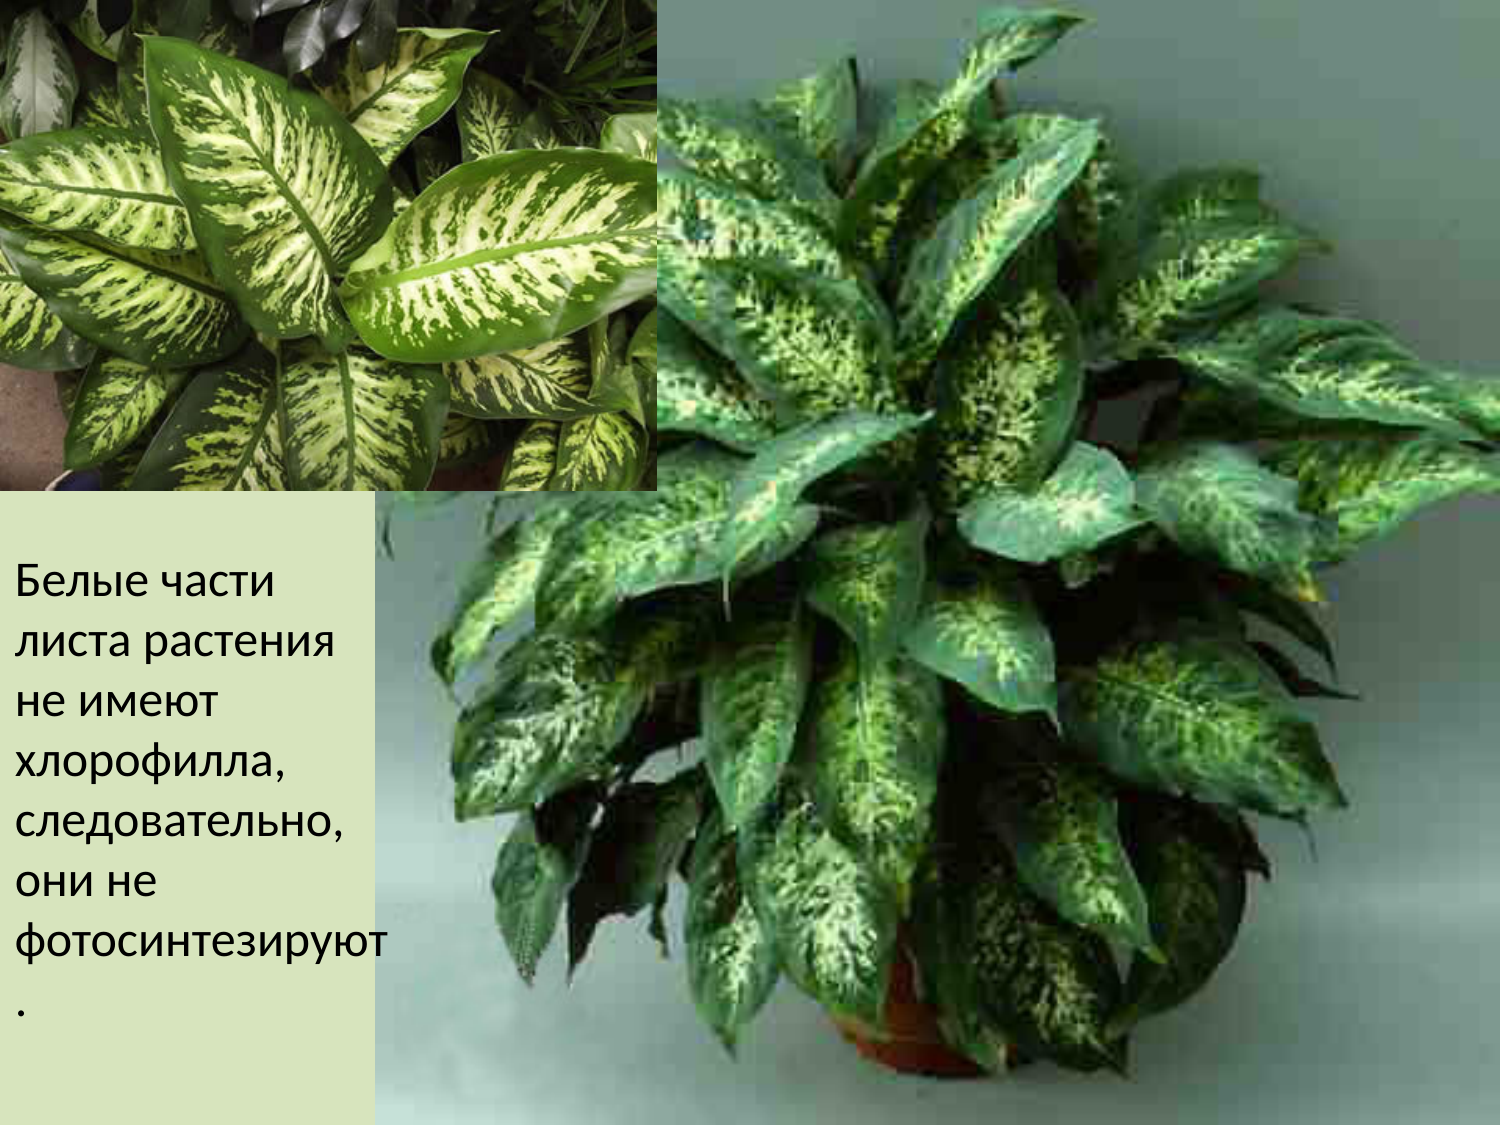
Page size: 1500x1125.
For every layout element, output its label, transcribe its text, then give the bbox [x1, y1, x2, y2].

text_box Белые части листа растения не имеют хлорофилла, следовательно, они не фотосинтезируют. [0, 538, 369, 1034]
picture [0, 0, 1500, 1125]
